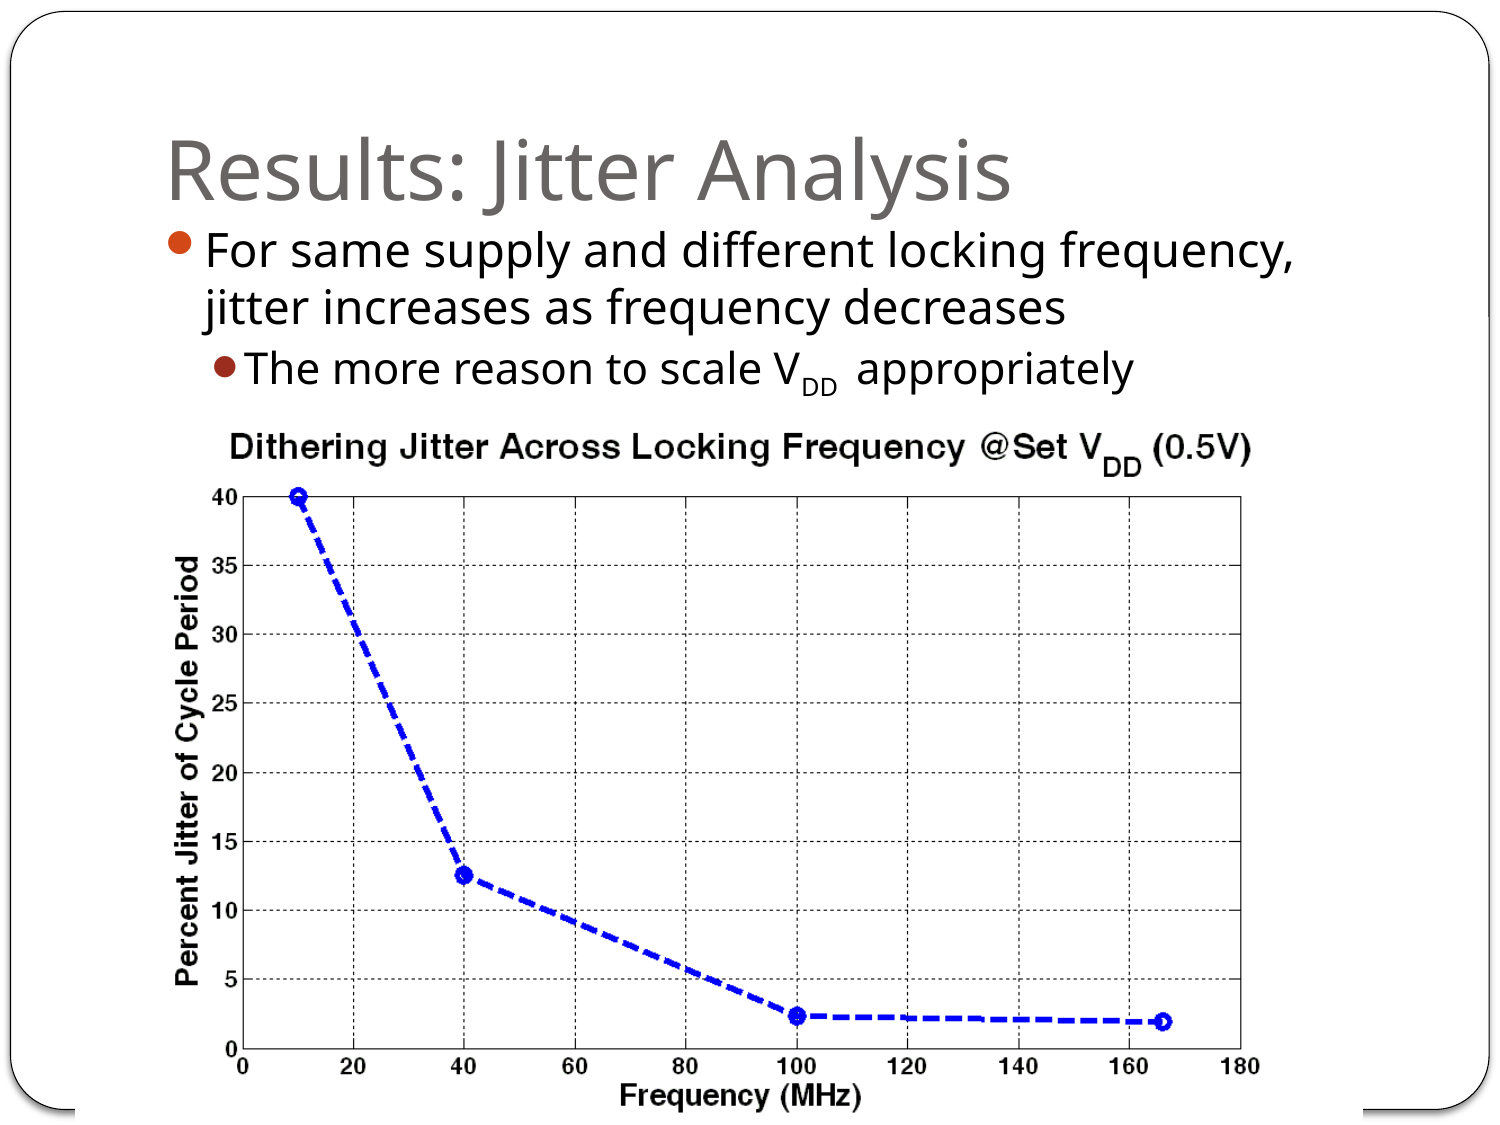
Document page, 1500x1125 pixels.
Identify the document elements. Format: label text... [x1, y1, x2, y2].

picture [74, 424, 1363, 1125]
title Results: Jitter Analysis [150, 45, 1425, 212]
list For same supply and different locking frequency, jitter increases as frequency decreases The more reason to scale VDD appropriately [150, 212, 1425, 413]
